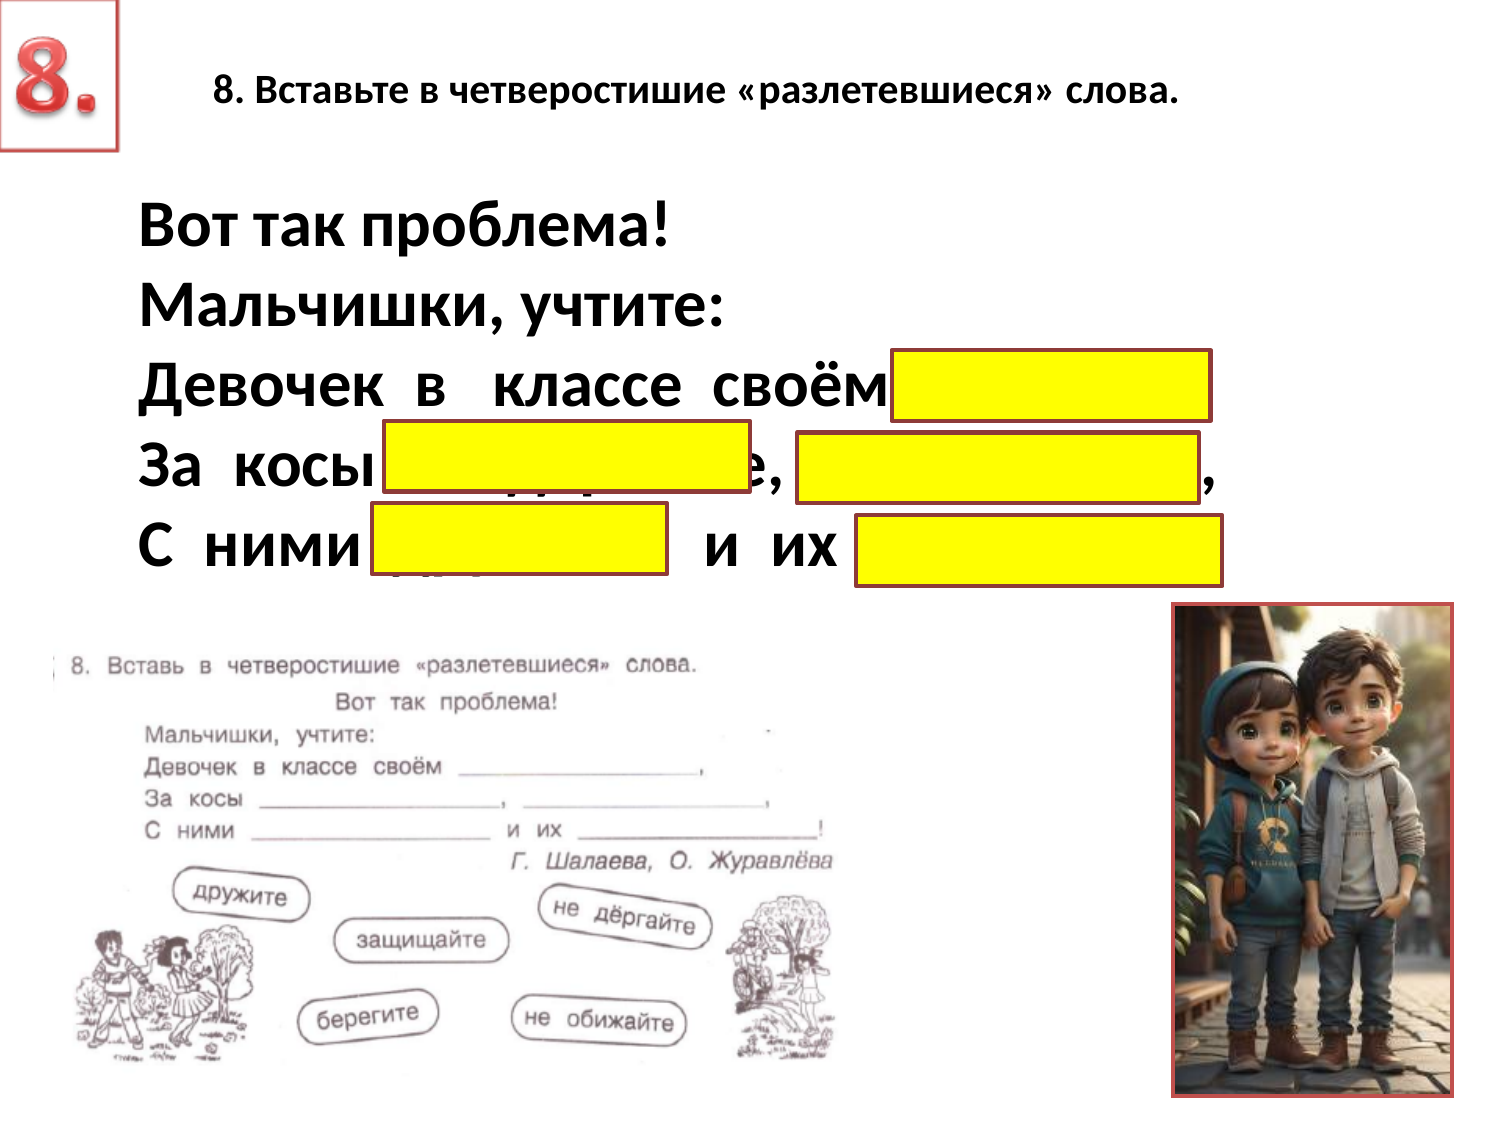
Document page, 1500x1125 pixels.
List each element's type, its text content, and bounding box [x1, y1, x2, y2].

text_box [890, 348, 1213, 423]
text_box [854, 513, 1224, 588]
picture [1174, 605, 1451, 1095]
text_box [795, 430, 1201, 505]
picture [0, 0, 180, 157]
text_box [382, 419, 752, 494]
text_box Вот так проблема! Мальчишки, учтите: Девочек в классе своём берегите, За косы не дёргайте, не обижайте, С ними дружите и их защищайте! [123, 172, 1412, 588]
text_box 8. Вставьте в четверостишие «разлетевшиеся» слова. [198, 54, 1196, 120]
text_box [370, 501, 669, 576]
picture [52, 632, 882, 1083]
